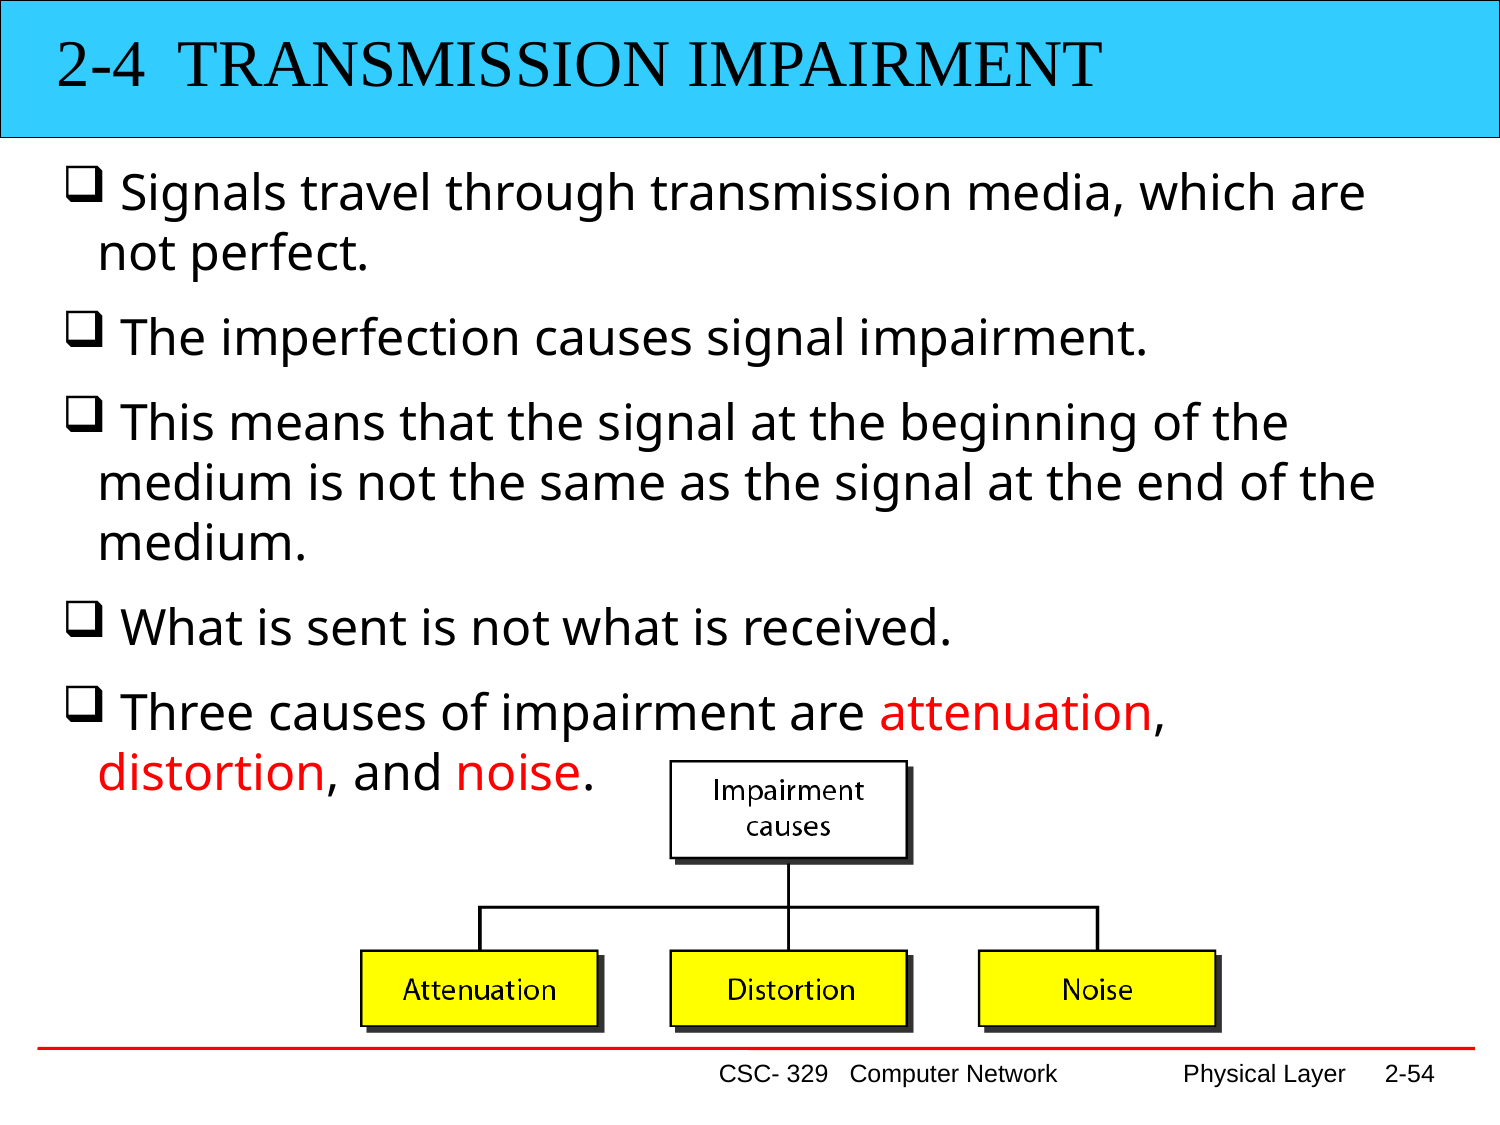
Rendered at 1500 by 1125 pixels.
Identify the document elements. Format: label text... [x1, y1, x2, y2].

footer CSC- 329 Computer Network Physical Layer [614, 1049, 1338, 1125]
text_box [0, 0, 1500, 138]
slide_number 2-54 [1338, 1049, 1451, 1125]
picture [360, 760, 1222, 1033]
text_box Signals travel through transmission media, which are not perfect. The imperfection causes signal impairment. This means that the signal at the beginning of the medium is not the same as the signal at the end of the medium. What is sent is not what is received. Three causes of impairment are attenuation, distortion, and noise. [47, 153, 1417, 808]
text_box 2-4 TRANSMISSION IMPAIRMENT [41, 12, 1120, 108]
